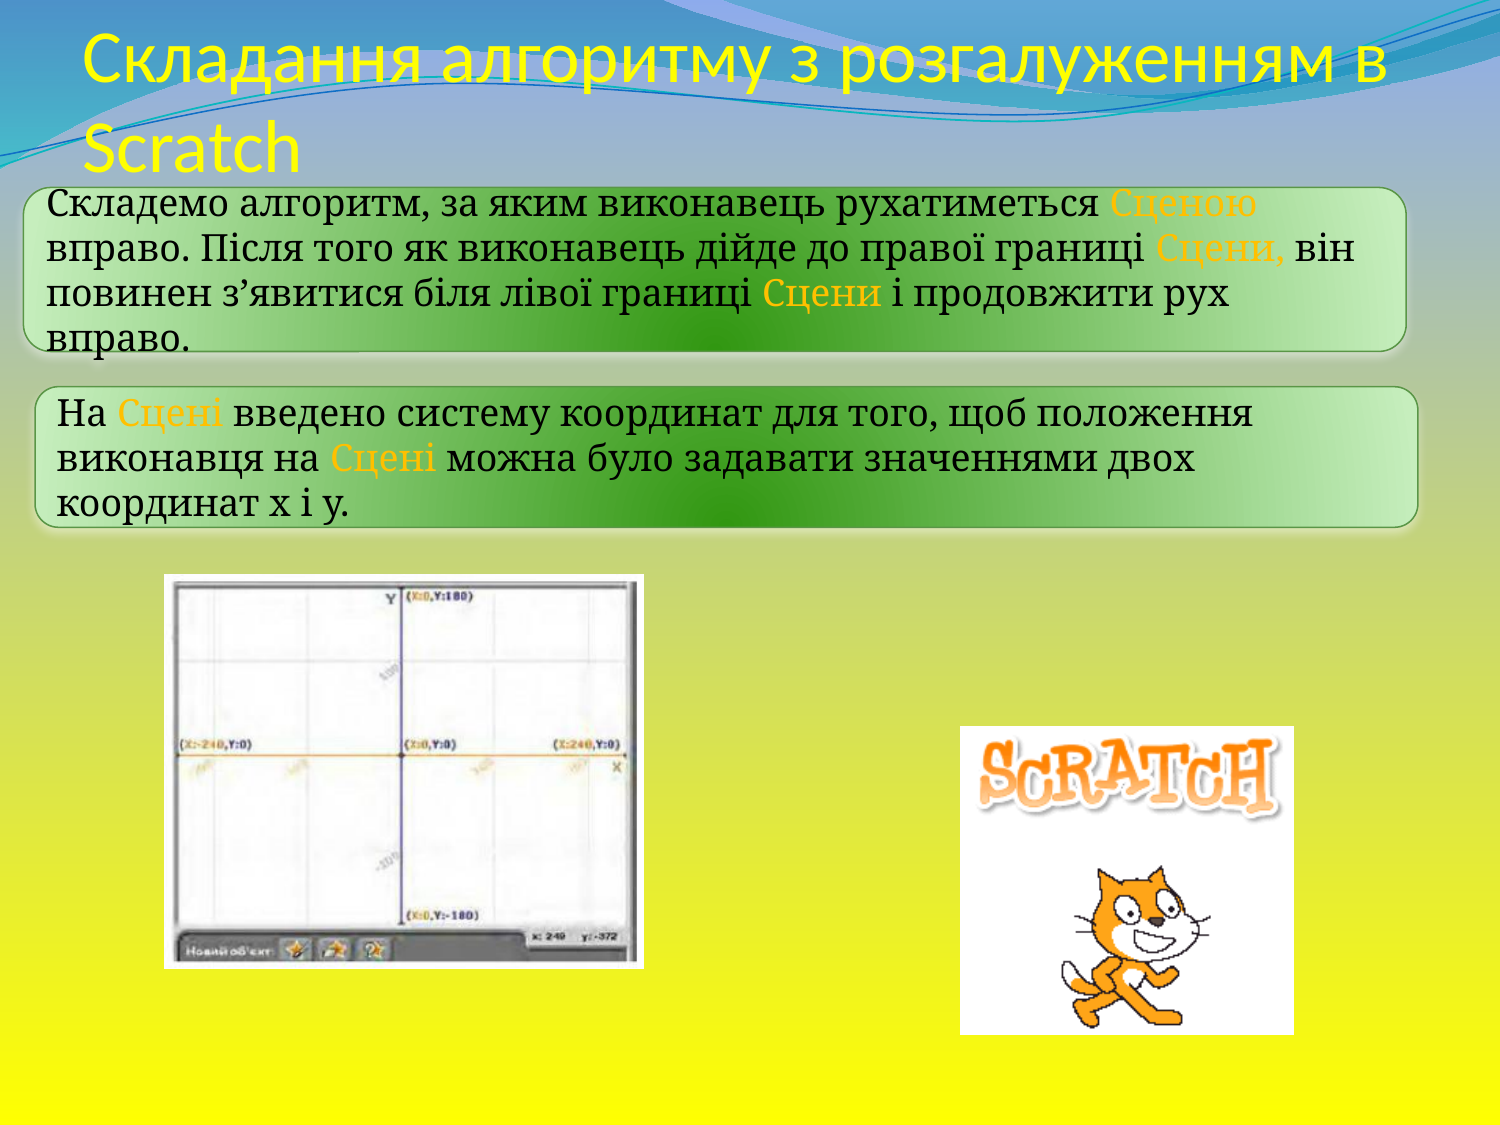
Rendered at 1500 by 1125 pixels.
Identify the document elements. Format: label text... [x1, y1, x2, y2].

picture [163, 573, 644, 970]
title Складання алгоритму з розгалуженням в Scratch [82, 0, 1432, 188]
picture [960, 726, 1294, 1035]
text_box Складемо алгоритм, за яким виконавець рухатиметься Сценою вправо. Після того як виконавець дійде до правої границі Сцени, він повинен з’явитися біля лівої границі Сцени і продовжити рух вправо. [22, 186, 1407, 353]
text_box На Cцені введено систему координат для того, щоб положення виконавця на Сцені можна було задавати значеннями двох координат x і y. [34, 385, 1419, 529]
